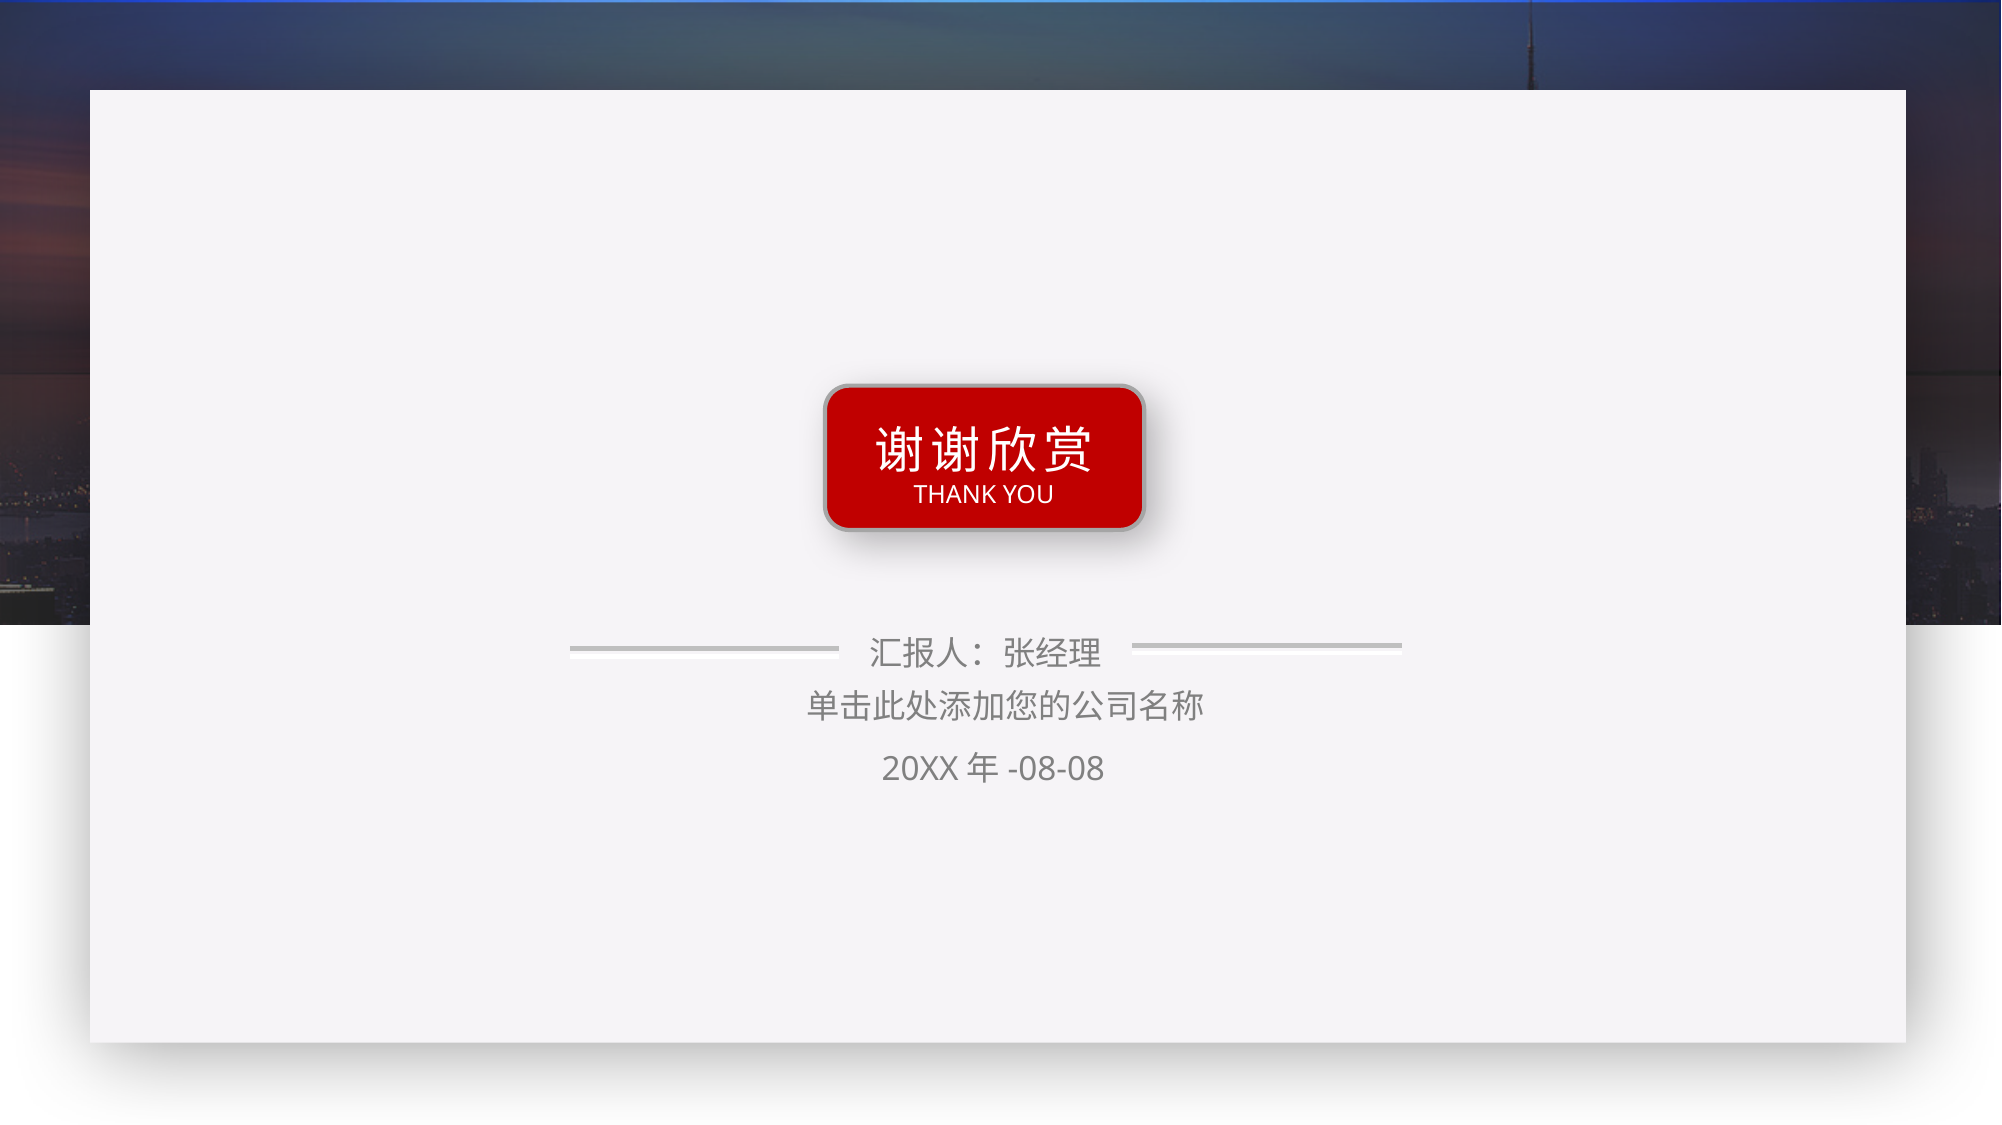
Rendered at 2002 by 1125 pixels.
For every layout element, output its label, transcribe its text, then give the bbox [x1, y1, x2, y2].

picture [0, 0, 2001, 625]
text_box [569, 648, 840, 657]
text_box 20XX年-08-08 [733, 732, 1253, 789]
text_box 单击此处添加您的公司名称 [745, 670, 1265, 727]
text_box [1132, 645, 1402, 654]
text_box 汇报人：张经理 [809, 608, 1163, 670]
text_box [816, 385, 1145, 530]
